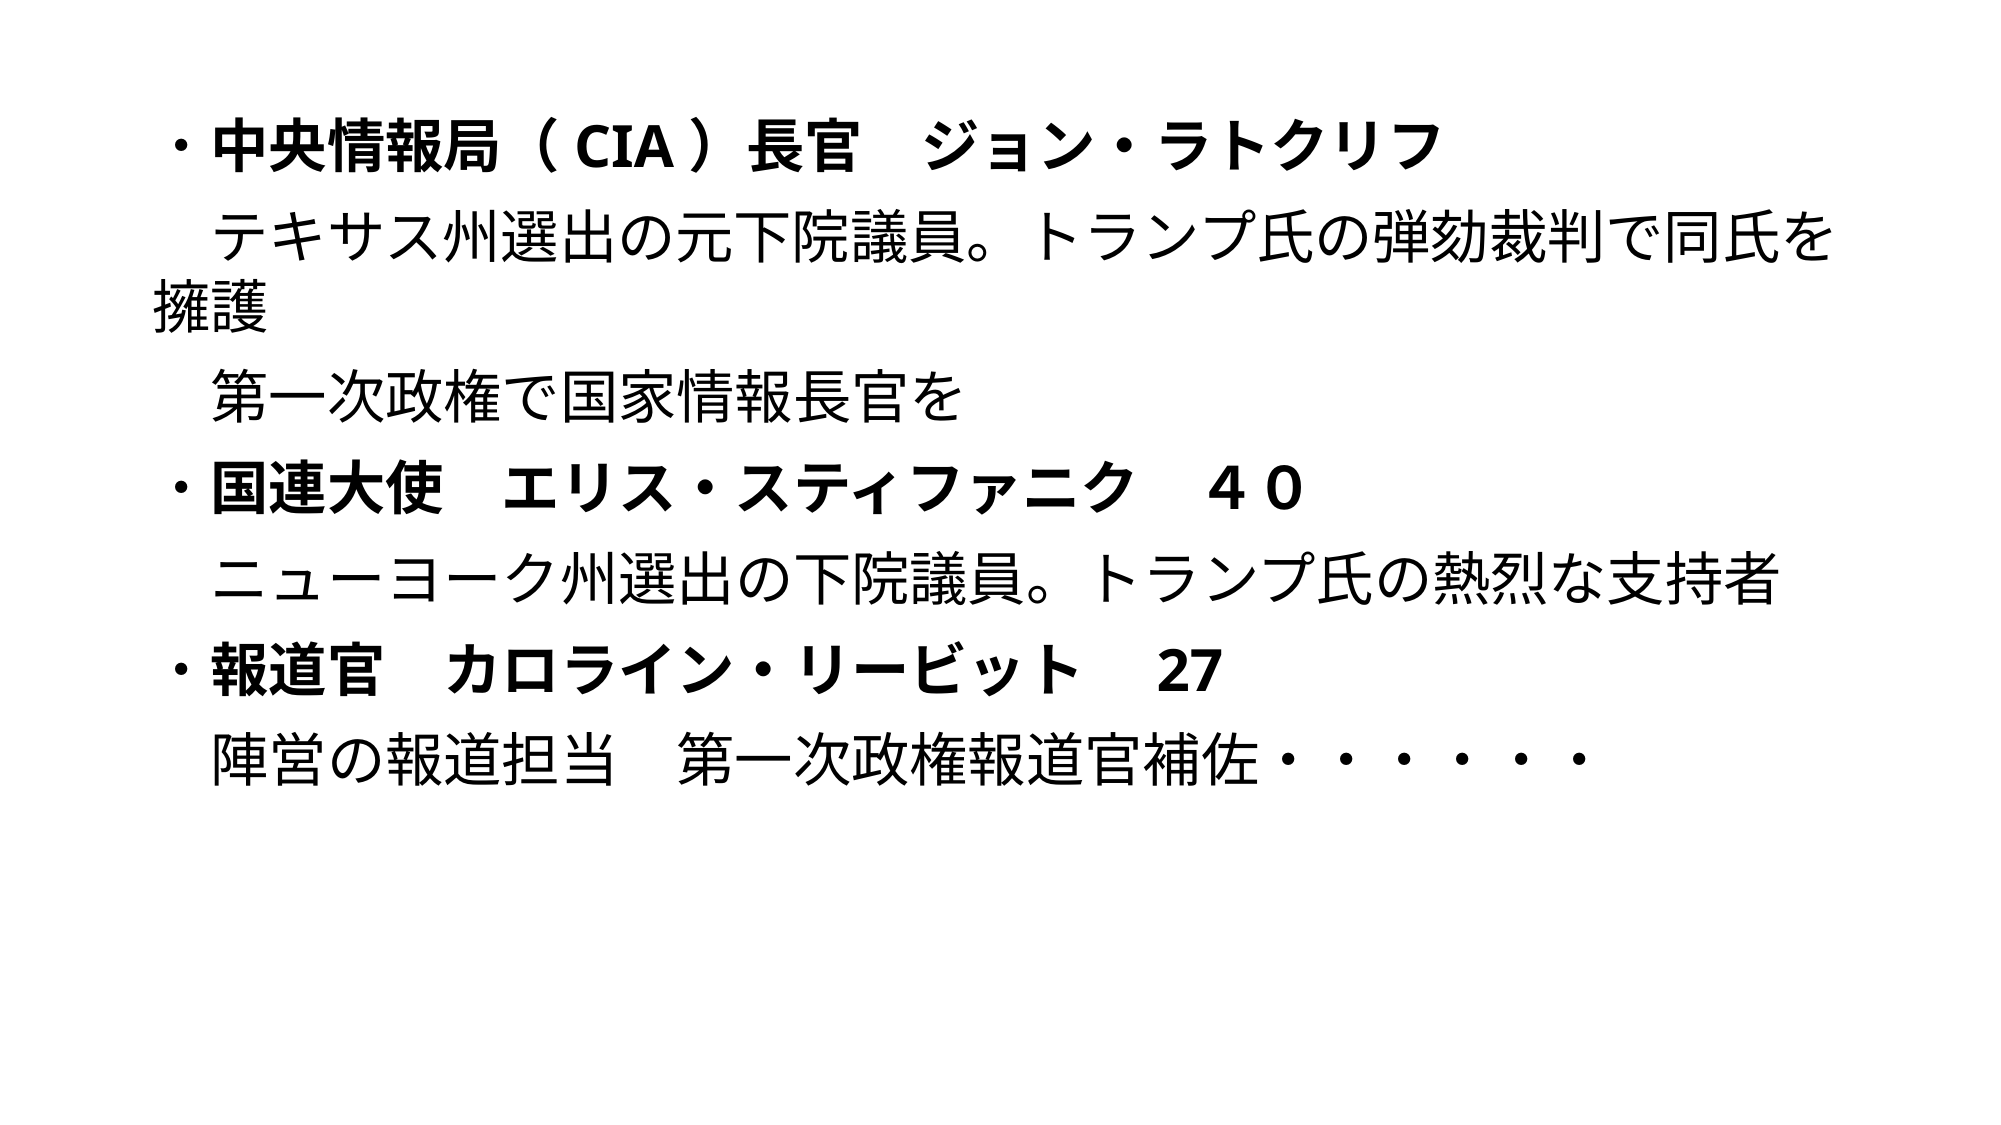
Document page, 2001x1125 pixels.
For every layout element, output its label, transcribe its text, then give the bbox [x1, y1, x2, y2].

list ・中央情報局（CIA）長官 ジョン・ラトクリフ テキサス州選出の元下院議員。トランプ氏の弾劾裁判で同氏を擁護 第一次政権で国家情報長官を ・国連大使 エリス・スティファニク ４０ ニューヨーク州選出の下院議員。トランプ氏の熱烈な支持者 ・報道官 カロライン・リービット 27 陣営の報道担当 第一次政権報道官補佐・・・・・・ [137, 101, 1863, 1014]
